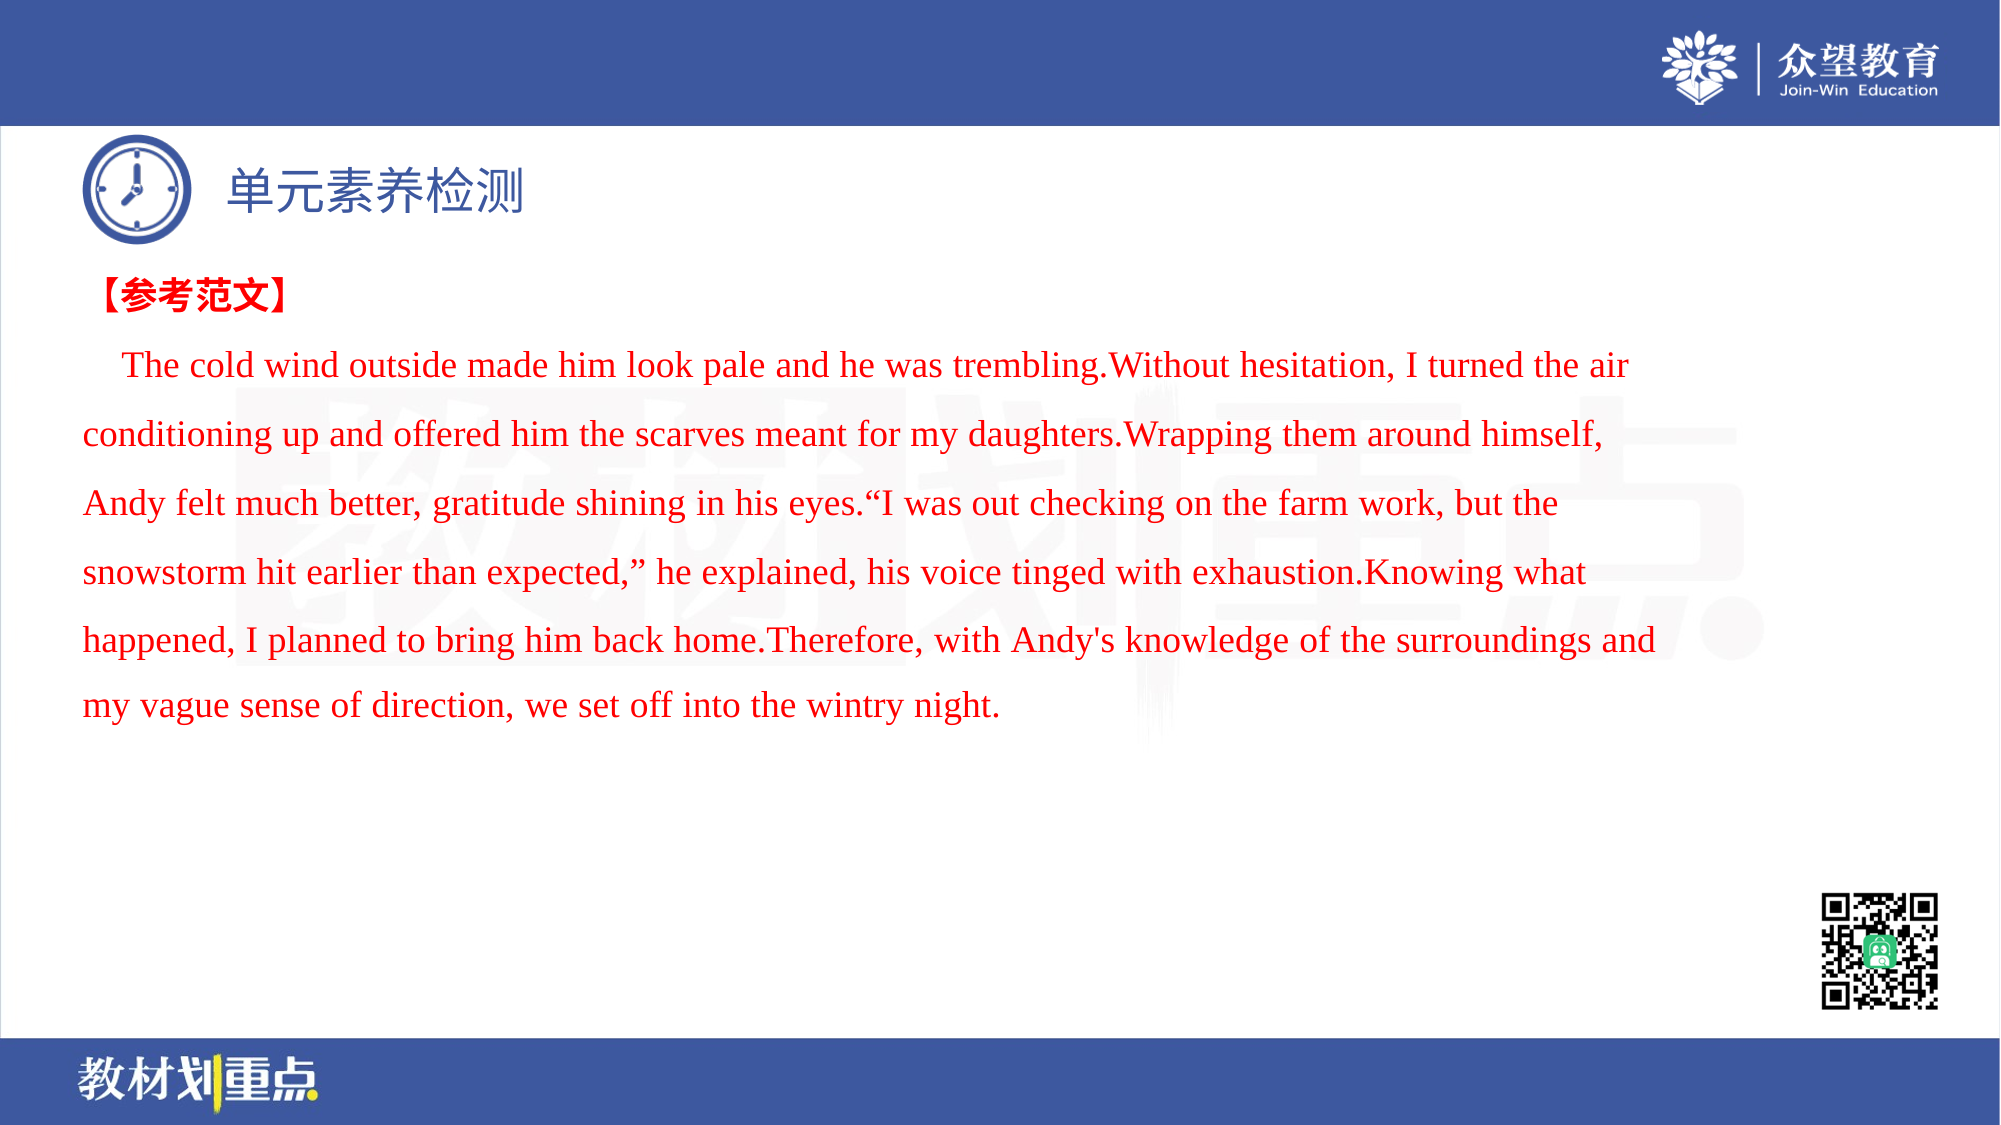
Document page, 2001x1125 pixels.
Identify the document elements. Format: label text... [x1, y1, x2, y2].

text_box 【参考范文】 The cold wind outside made him look pale and he was trembling.Without hesitation, I turned the air conditioning up and offered him the scarves meant for my daughters.Wrapping them around himself, Andy felt much better, gratitude shining in his eyes.“I was out checking on the farm work, but the snowstorm hit earlier than expected,” he explained, his voice tinged with exhaustion.Knowing what happened, I planned to bring him back home.Therefore, with Andy's knowledge of the surroundings and my vague sense of direction, we set off into the wintry night. [82, 247, 1817, 718]
picture [0, 0, 2000, 1125]
